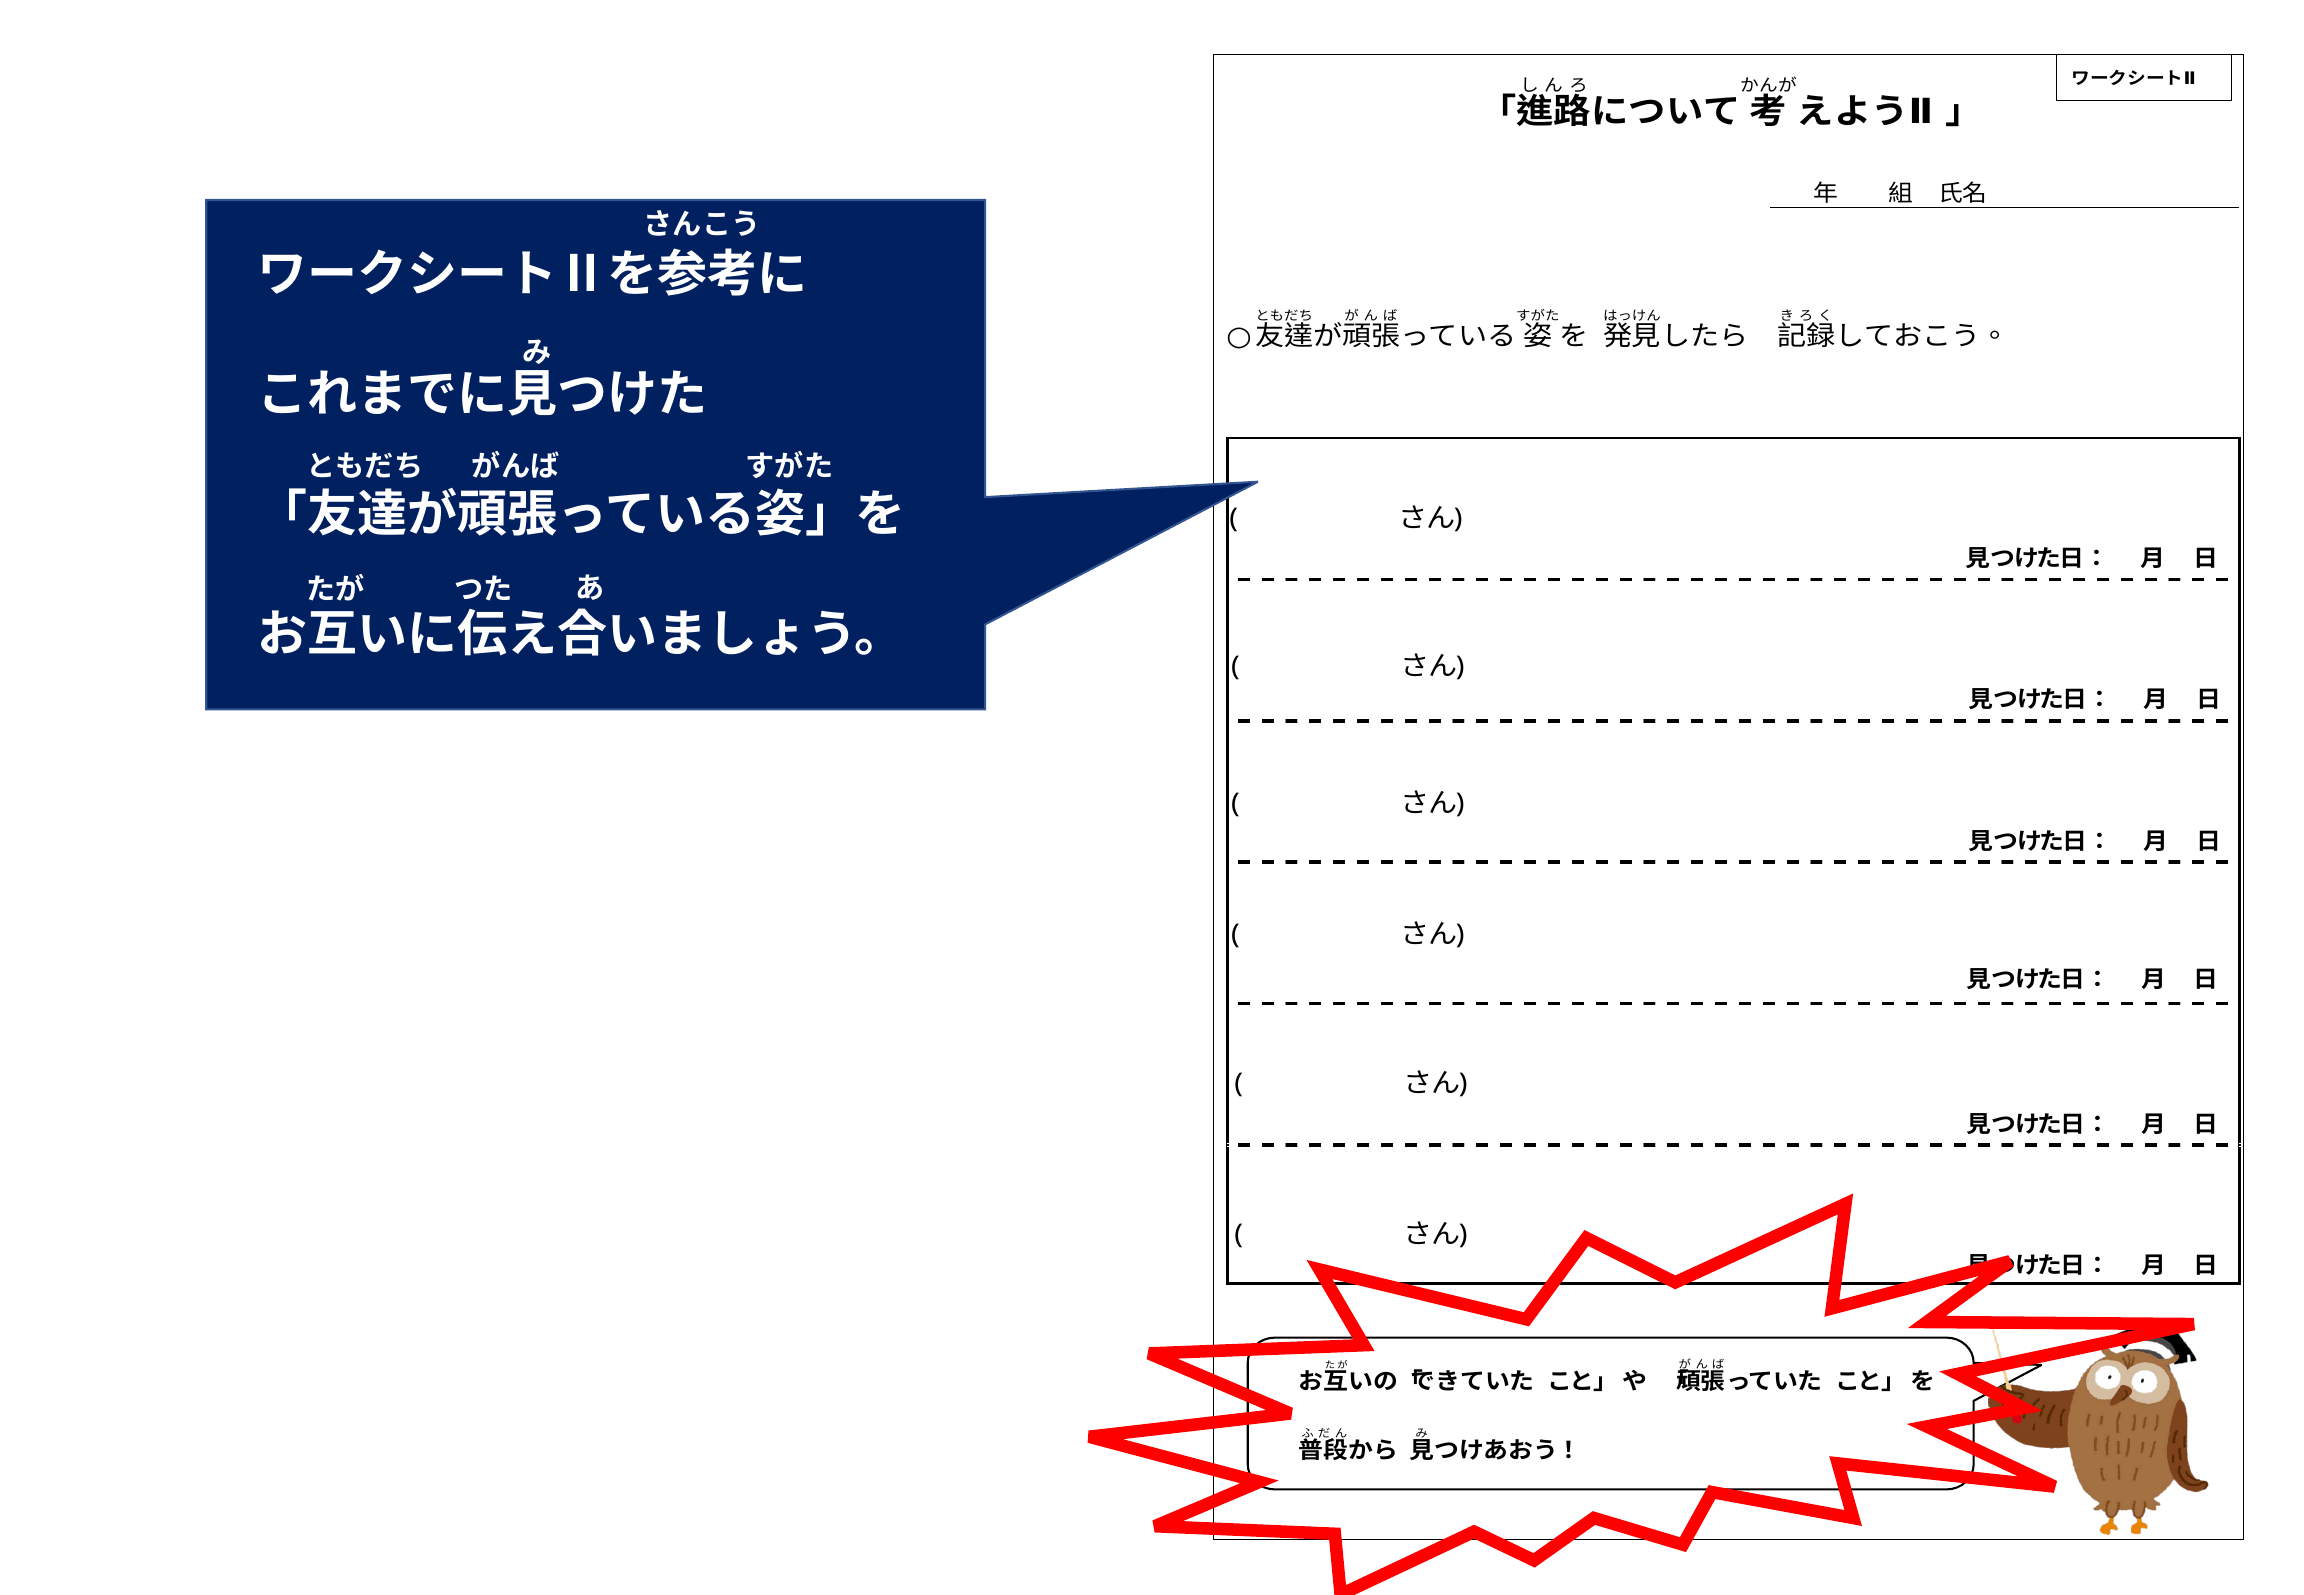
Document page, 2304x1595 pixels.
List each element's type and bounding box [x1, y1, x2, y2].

text_box [1489, 1540, 1565, 1562]
text_box [1663, 1540, 1687, 1546]
text_box [1088, 1421, 1213, 1471]
text_box [206, 197, 986, 780]
text_box [1213, 54, 2244, 1540]
text_box [1148, 1349, 1213, 1382]
text_box [1154, 1500, 1213, 1530]
text_box [1334, 1540, 1459, 1595]
